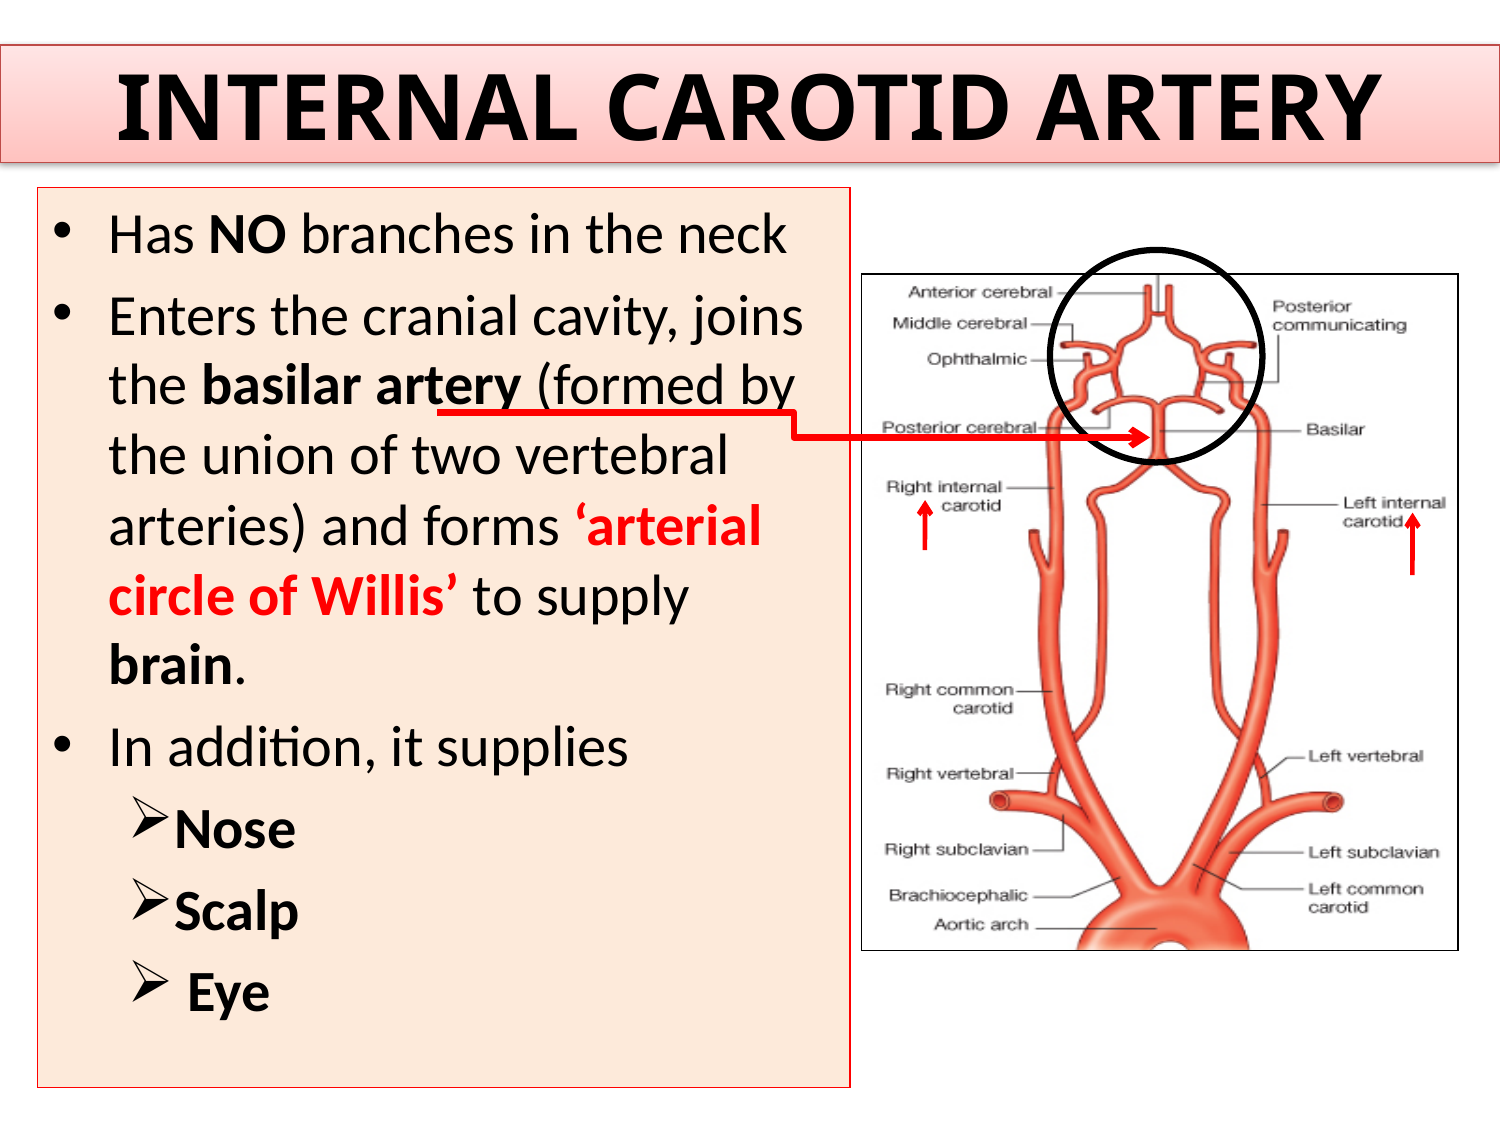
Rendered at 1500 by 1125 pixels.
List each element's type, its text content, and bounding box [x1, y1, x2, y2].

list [862, 274, 1458, 951]
title INTERNAL CAROTID ARTERY [0, 44, 1500, 163]
list Has NO branches in the neck Enters the cranial cavity, joins the basilar artery (formed by the union of two vertebral arteries) and forms ‘arterial circle of Willis’ to supply brain. In addition, it supplies Nose Scalp Eye [37, 187, 851, 1088]
text_box [1086, 247, 1226, 273]
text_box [437, 412, 1151, 438]
